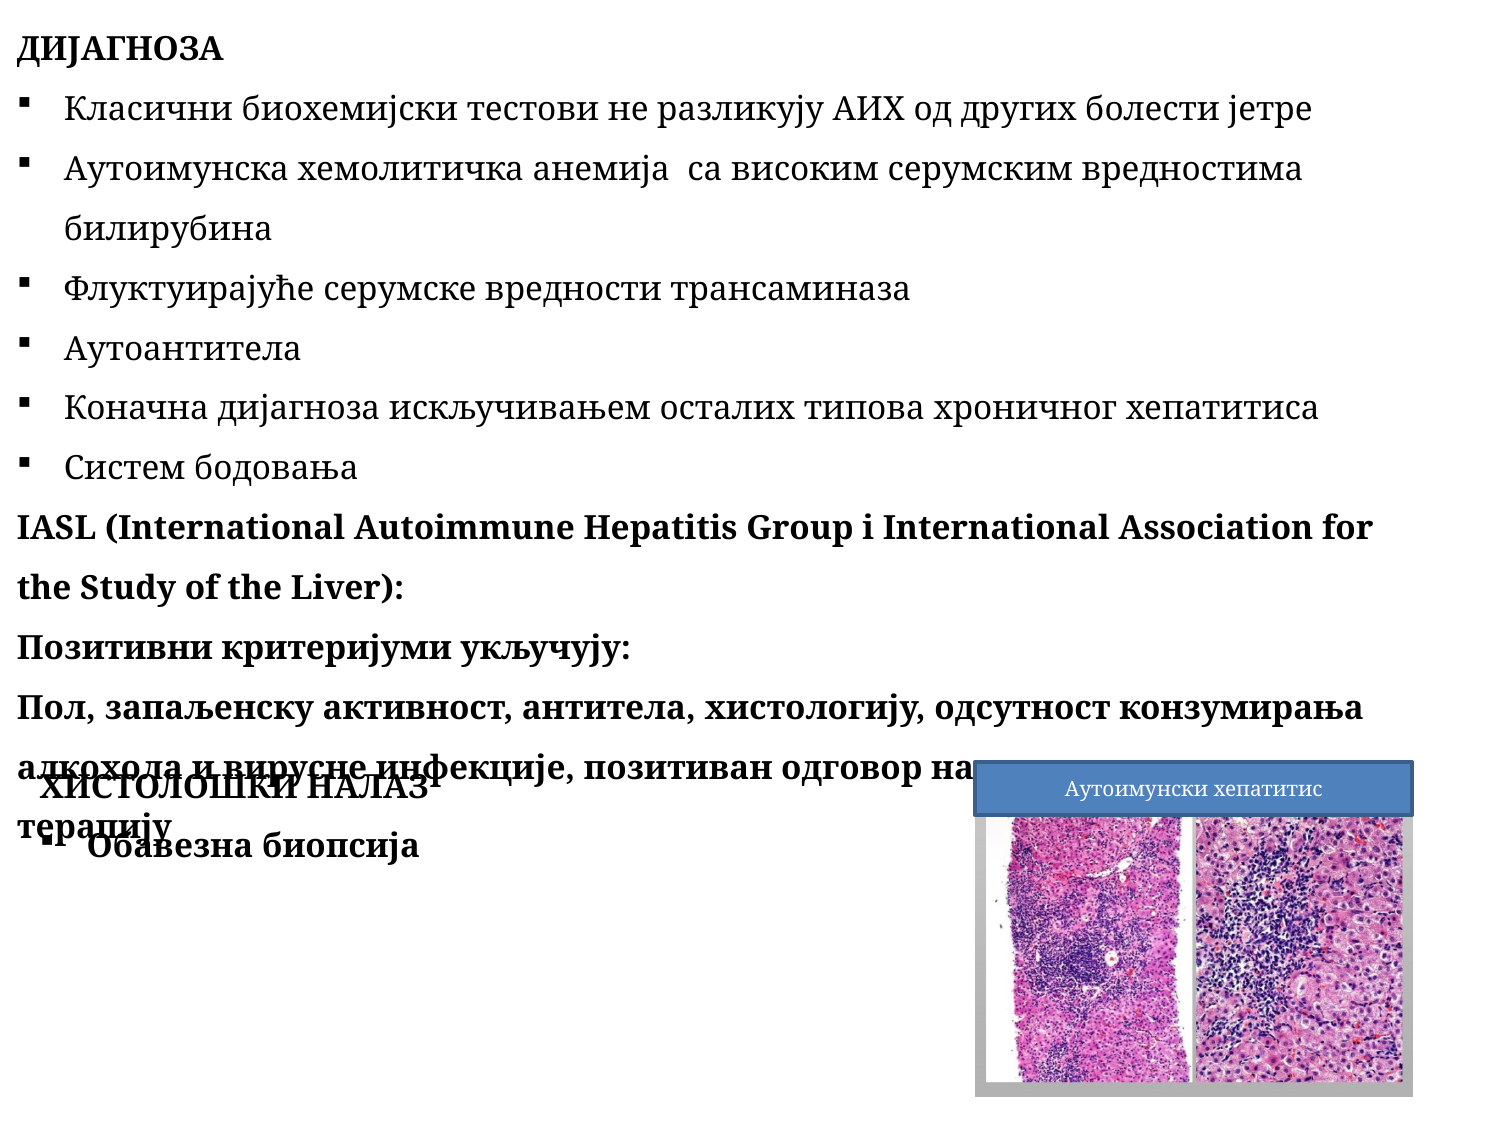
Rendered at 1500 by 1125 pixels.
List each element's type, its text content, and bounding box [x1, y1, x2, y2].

text_box ХИСТОЛОШКИ НАЛАЗ Обавезна биопсија [24, 737, 775, 872]
picture [974, 761, 1413, 1097]
text_box ДИЈАГНОЗА Класични биохемијски тестови не разликују АИХ од других болести јетре Аутоимунска хемолитичка анемија са високим серумским вредностима билирубина Флуктуирајуће серумске вредности трансаминаза Аутоантитела Коначна дијагноза искључивањем осталих типова хроничног хепатитиса Систем бодовања IASL (International Autoimmune Hepatitis Group i International Association for the Study of the Liver): Позитивни критеријуми укључују: Пол, запаљенску активност, антитела, хистологију, одсутност конзумирања алкохола и вирусне инфекције, позитиван одговор на кортикостероидну терапију [2, 0, 1452, 913]
